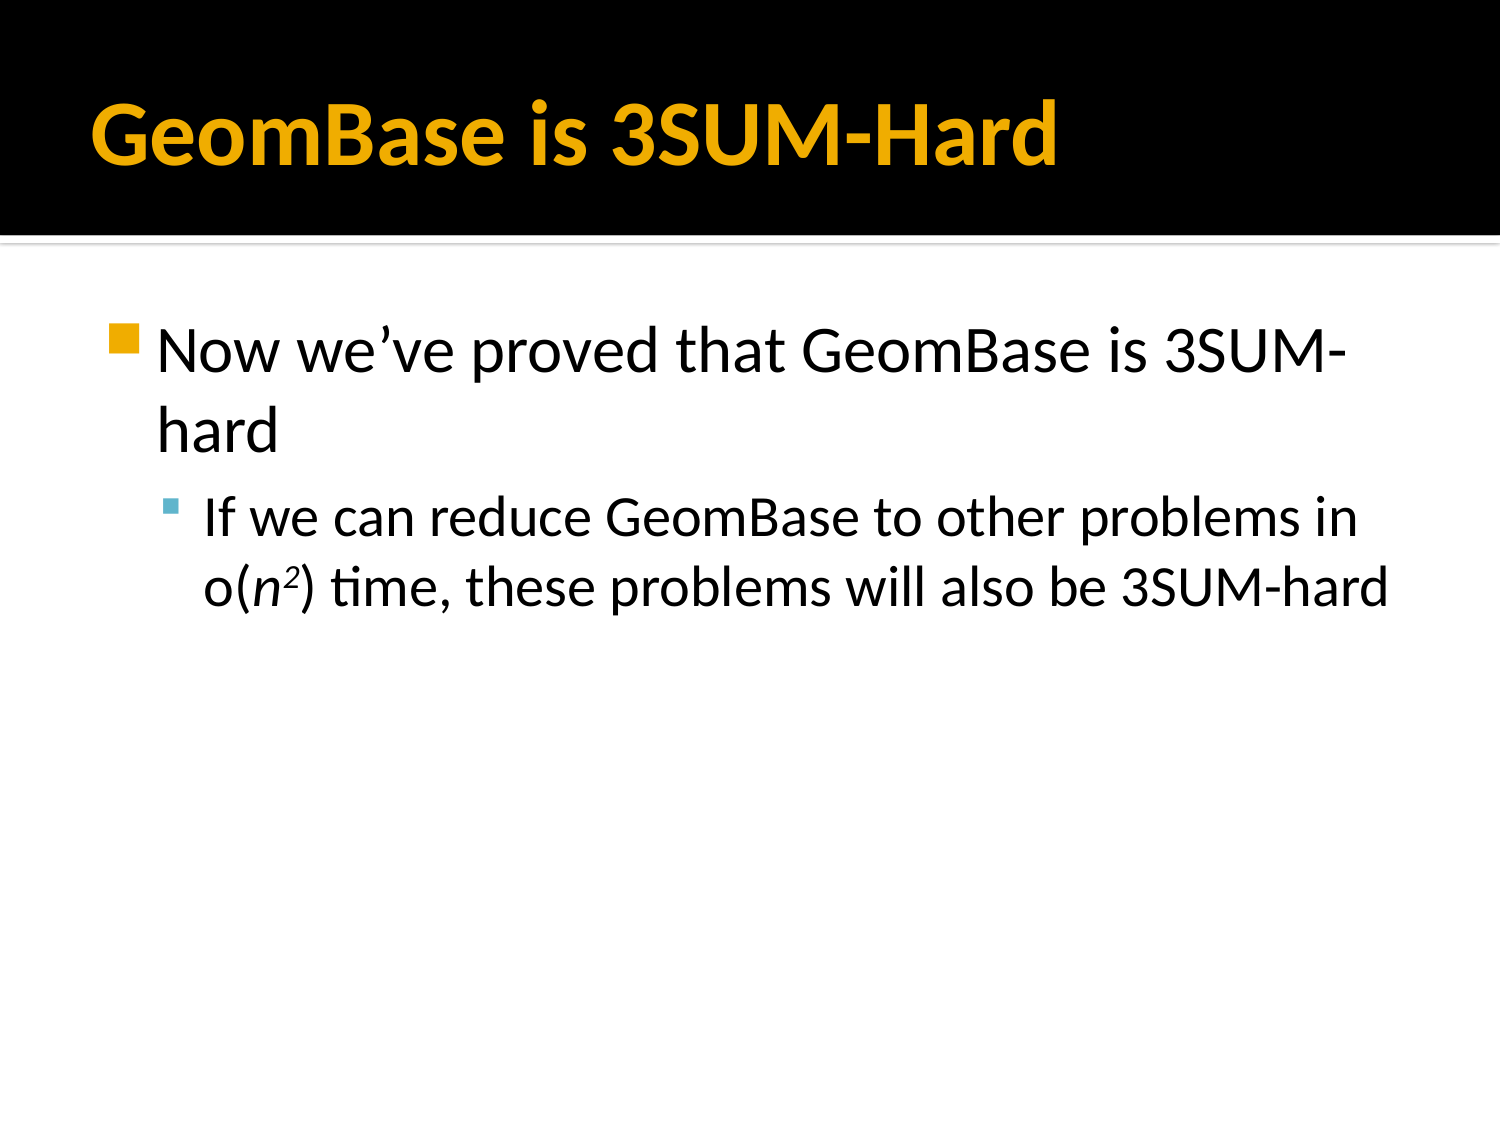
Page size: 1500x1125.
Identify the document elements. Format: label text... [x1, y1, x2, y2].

list Now we’ve proved that GeomBase is 3SUM-hard If we can reduce GeomBase to other problems in o(n2) time, these problems will also be 3SUM-hard [75, 291, 1425, 1050]
title GeomBase is 3SUM-Hard [75, 25, 1425, 231]
